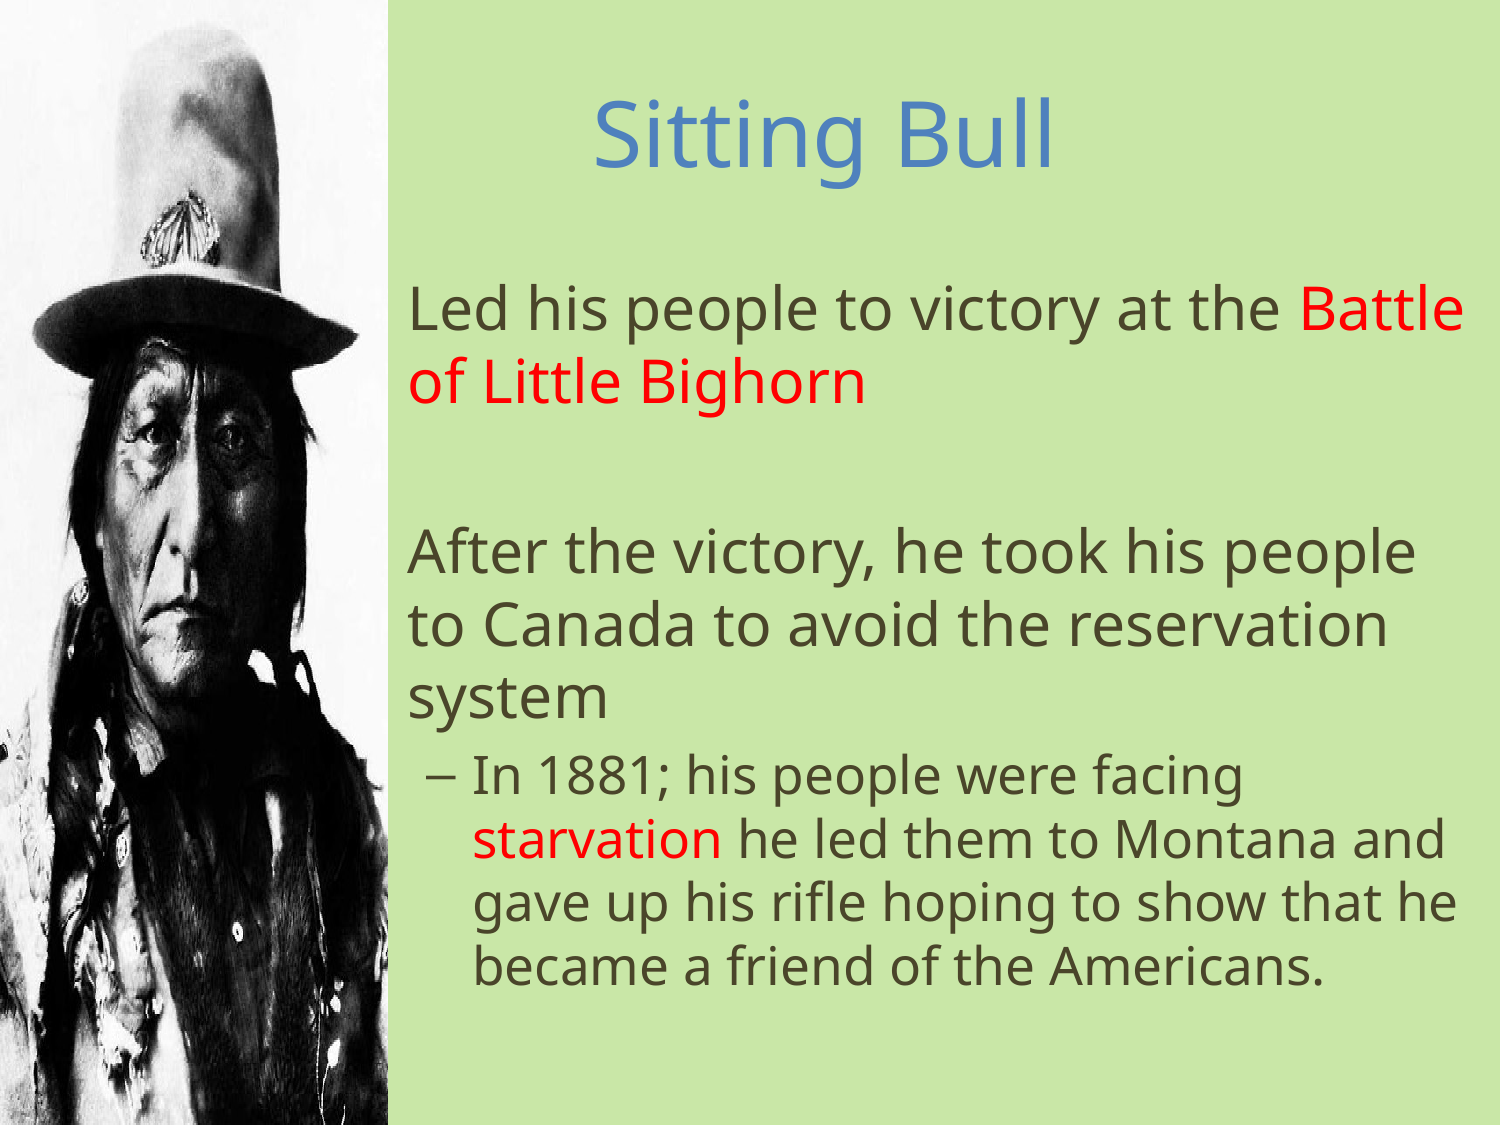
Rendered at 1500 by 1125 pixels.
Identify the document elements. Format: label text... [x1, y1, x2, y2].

list Led his people to victory at the Battle of Little Bighorn After the victory, he took his people to Canada to avoid the reservation system In 1881; his people were facing starvation he led them to Montana and gave up his rifle hoping to show that he became a friend of the Americans. [391, 262, 1500, 1005]
title Sitting Bull [391, 37, 1500, 225]
picture [0, 0, 388, 1125]
